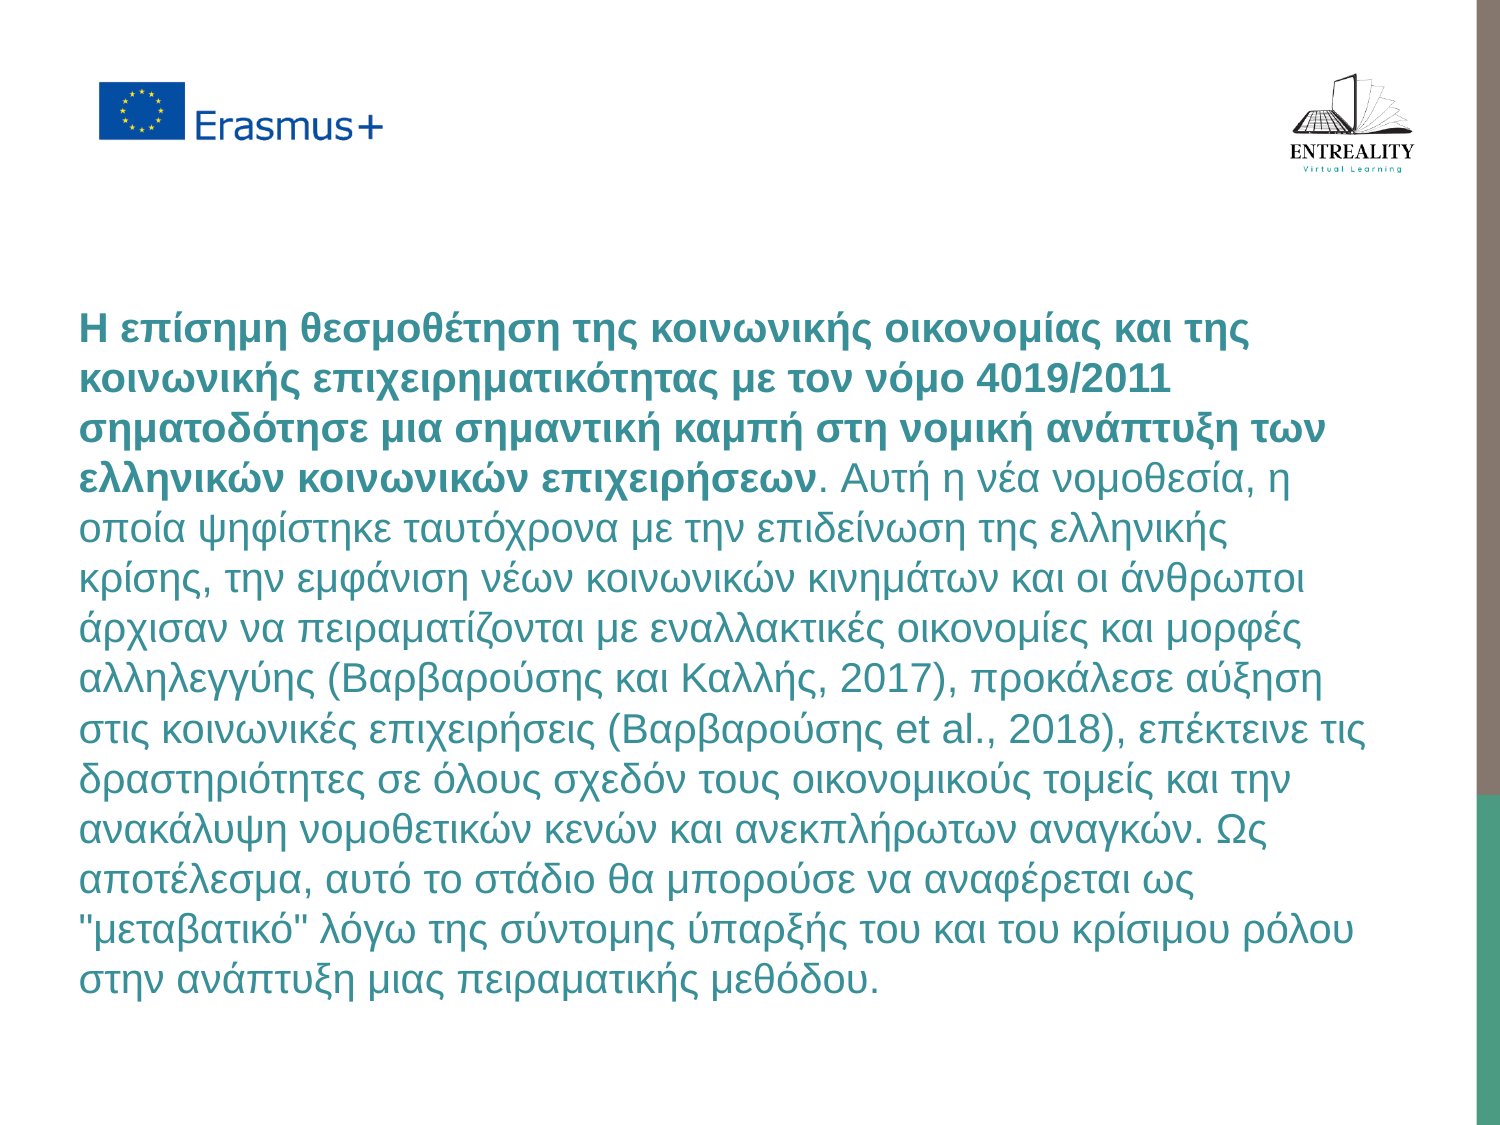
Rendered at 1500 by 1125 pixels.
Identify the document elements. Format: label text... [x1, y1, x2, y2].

subtitle [105, 656, 1301, 751]
picture [81, 64, 399, 156]
picture [1246, 17, 1458, 229]
title Η επίσημη θεσμοθέτηση της κοινωνικής οικονομίας και της κοινωνικής επιχειρηματικότητας με τον νόμο 4019/2011 σηματοδότησε μια σημαντική καμπή στη νομική ανάπτυξη των ελληνικών κοινωνικών επιχειρήσεων. Αυτή η νέα νομοθεσία, η οποία ψηφίστηκε ταυτόχρονα με την επιδείνωση της ελληνικής κρίσης, την εμφάνιση νέων κοινωνικών κινημάτων και οι άνθρωποι άρχισαν να πειραματίζονται με εναλλακτικές οικονομίες και μορφές αλληλεγγύης (Βαρβαρούσης και Καλλής, 2017), προκάλεσε αύξηση στις κοινωνικές επιχειρήσεις (Βαρβαρούσης et al., 2018), επέκτεινε τις δραστηριότητες σε όλους σχεδόν τους οικονομικούς τομείς και την ανακάλυψη νομοθετικών κενών και ανεκπλήρωτων αναγκών. Ως αποτέλεσμα, αυτό το στάδιο θα μπορούσε να αναφέρεται ως "μεταβατικό" λόγω της σύντομης ύπαρξής του και του κρίσιμου ρόλου στην ανάπτυξη μιας πειραματικής μεθόδου. [63, 412, 1388, 1040]
